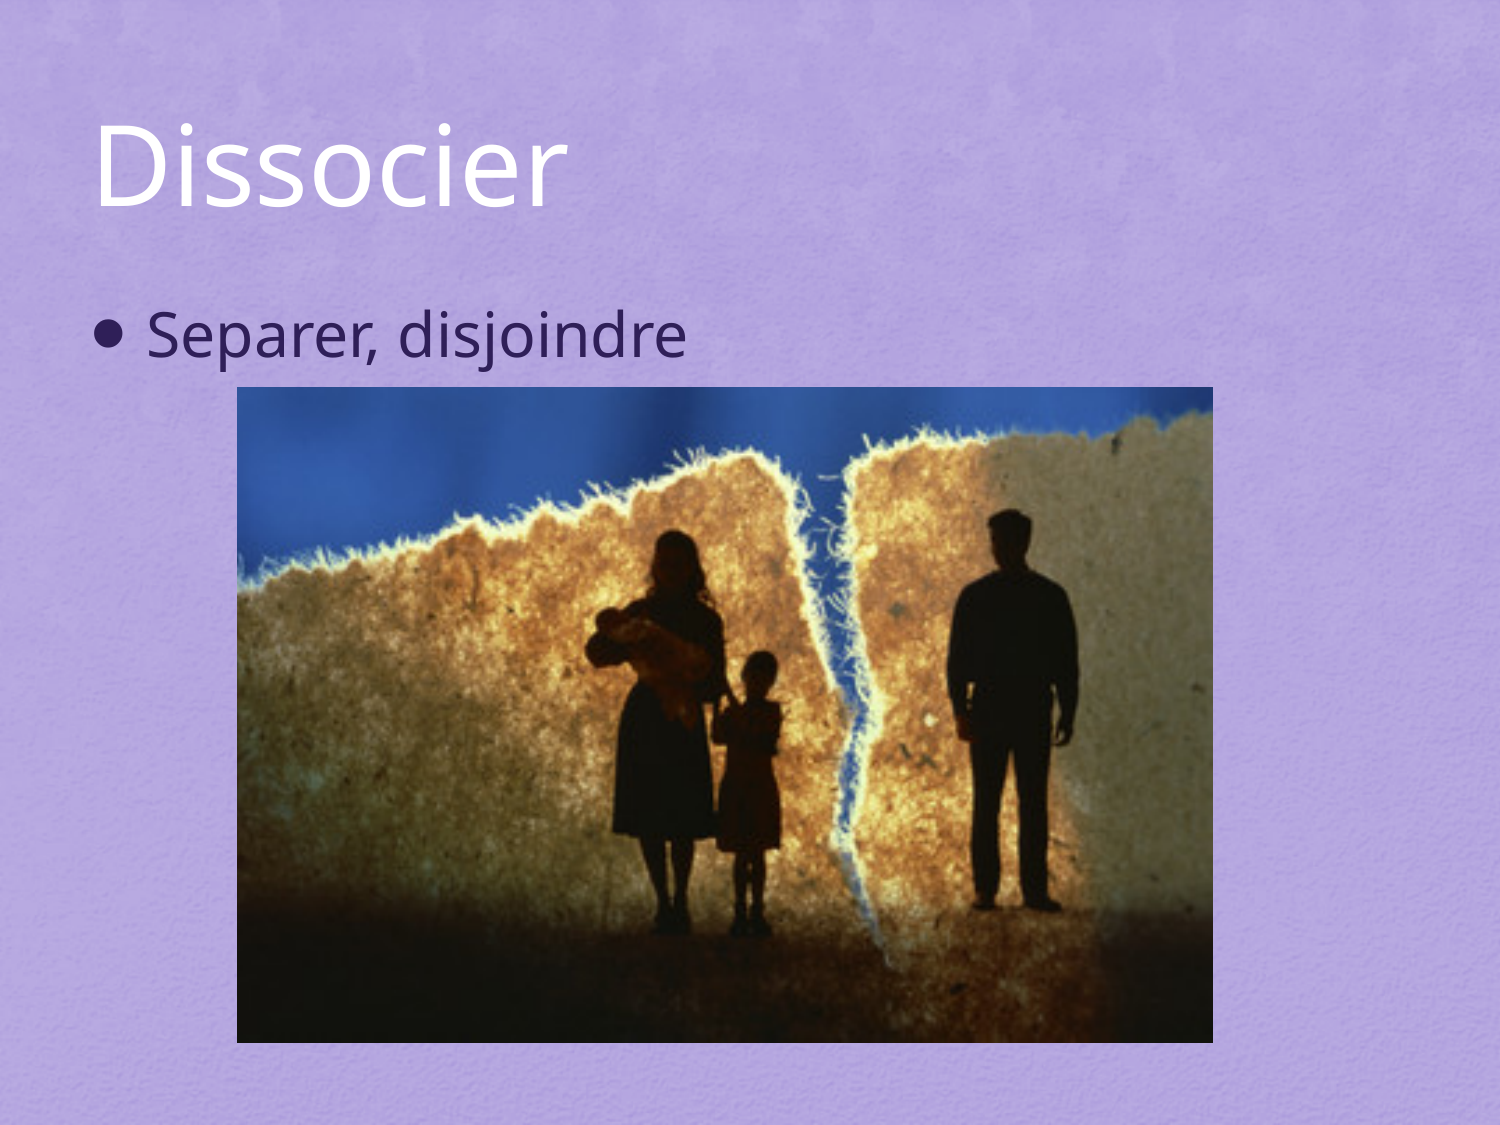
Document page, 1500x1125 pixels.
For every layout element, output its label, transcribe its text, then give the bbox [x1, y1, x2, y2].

list Separer, disjoindre [75, 279, 1425, 1074]
picture [234, 384, 1216, 1045]
title Dissocier [75, 22, 1276, 244]
